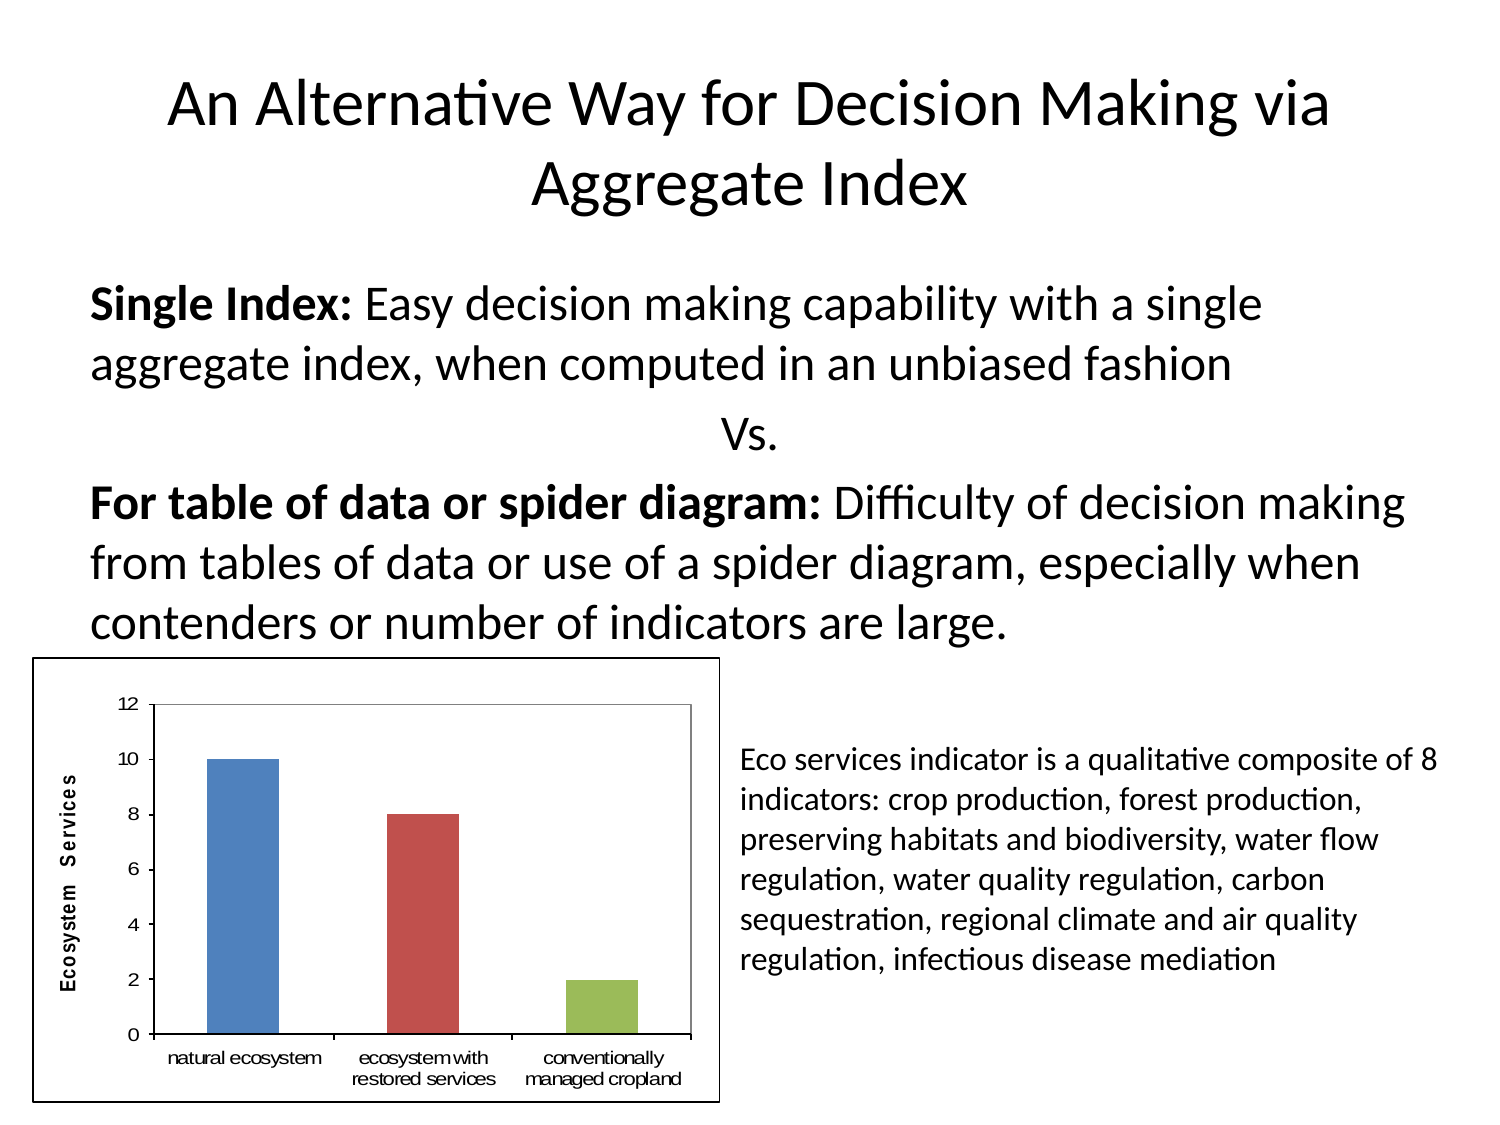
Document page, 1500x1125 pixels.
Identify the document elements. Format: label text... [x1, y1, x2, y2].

list Single Index: Easy decision making capability with a single aggregate index, when computed in an unbiased fashion Vs. For table of data or spider diagram: Difficulty of decision making from tables of data or use of a spider diagram, especially when contenders or number of indicators are large. [75, 262, 1425, 675]
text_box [24, 649, 731, 1112]
text_box Eco services indicator is a qualitative composite of 8 indicators: crop production, forest production, preserving habitats and biodiversity, water flow regulation, water quality regulation, carbon sequestration, regional climate and air quality regulation, infectious disease mediation [734, 729, 1475, 985]
title An Alternative Way for Decision Making via Aggregate Index [75, 45, 1425, 233]
